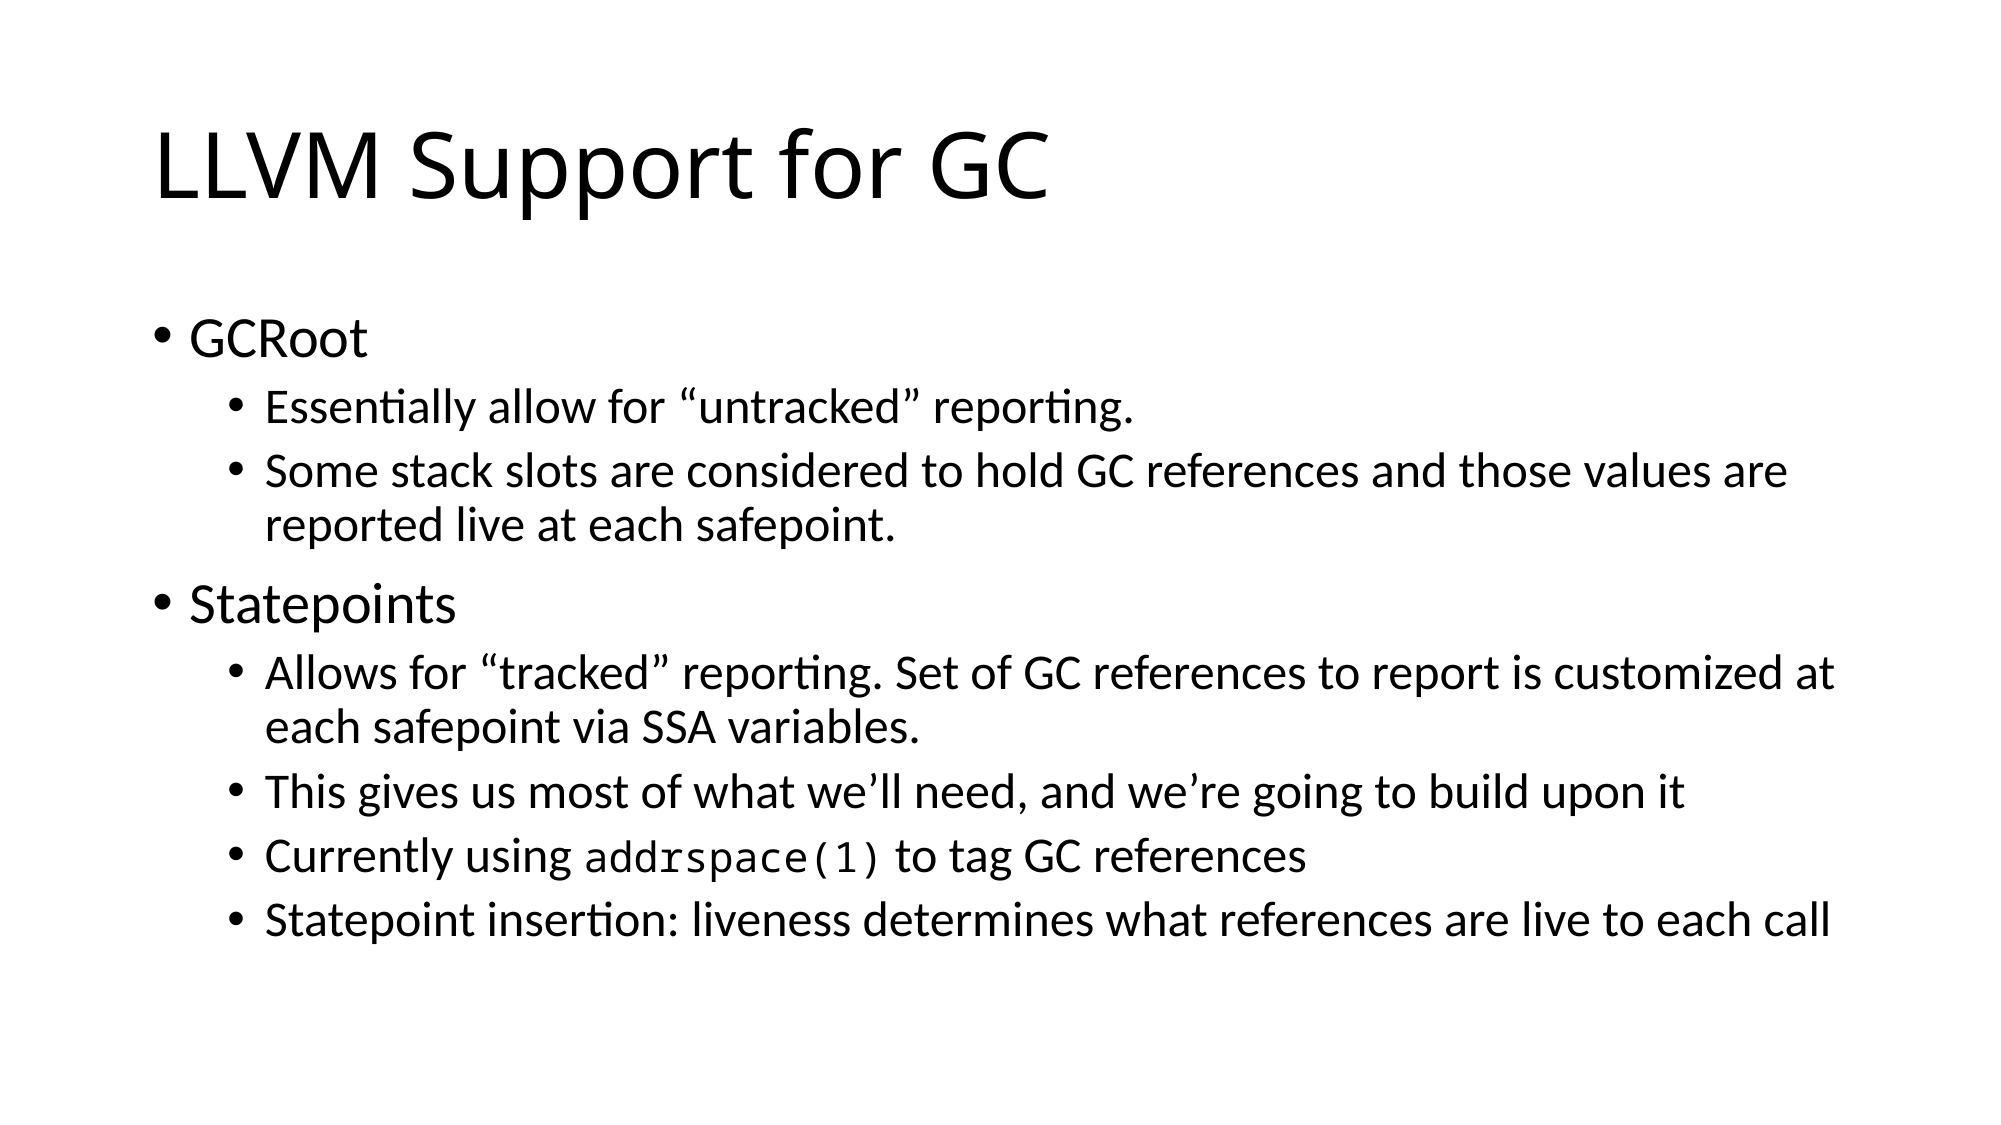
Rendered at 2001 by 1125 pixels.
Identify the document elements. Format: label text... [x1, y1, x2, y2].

title LLVM Support for GC [137, 59, 1863, 278]
list GCRoot Essentially allow for “untracked” reporting. Some stack slots are considered to hold GC references and those values are reported live at each safepoint. Statepoints Allows for “tracked” reporting. Set of GC references to report is customized at each safepoint via SSA variables. This gives us most of what we’ll need, and we’re going to build upon it Currently using addrspace(1) to tag GC references Statepoint insertion: liveness determines what references are live to each call [137, 299, 1863, 1014]
